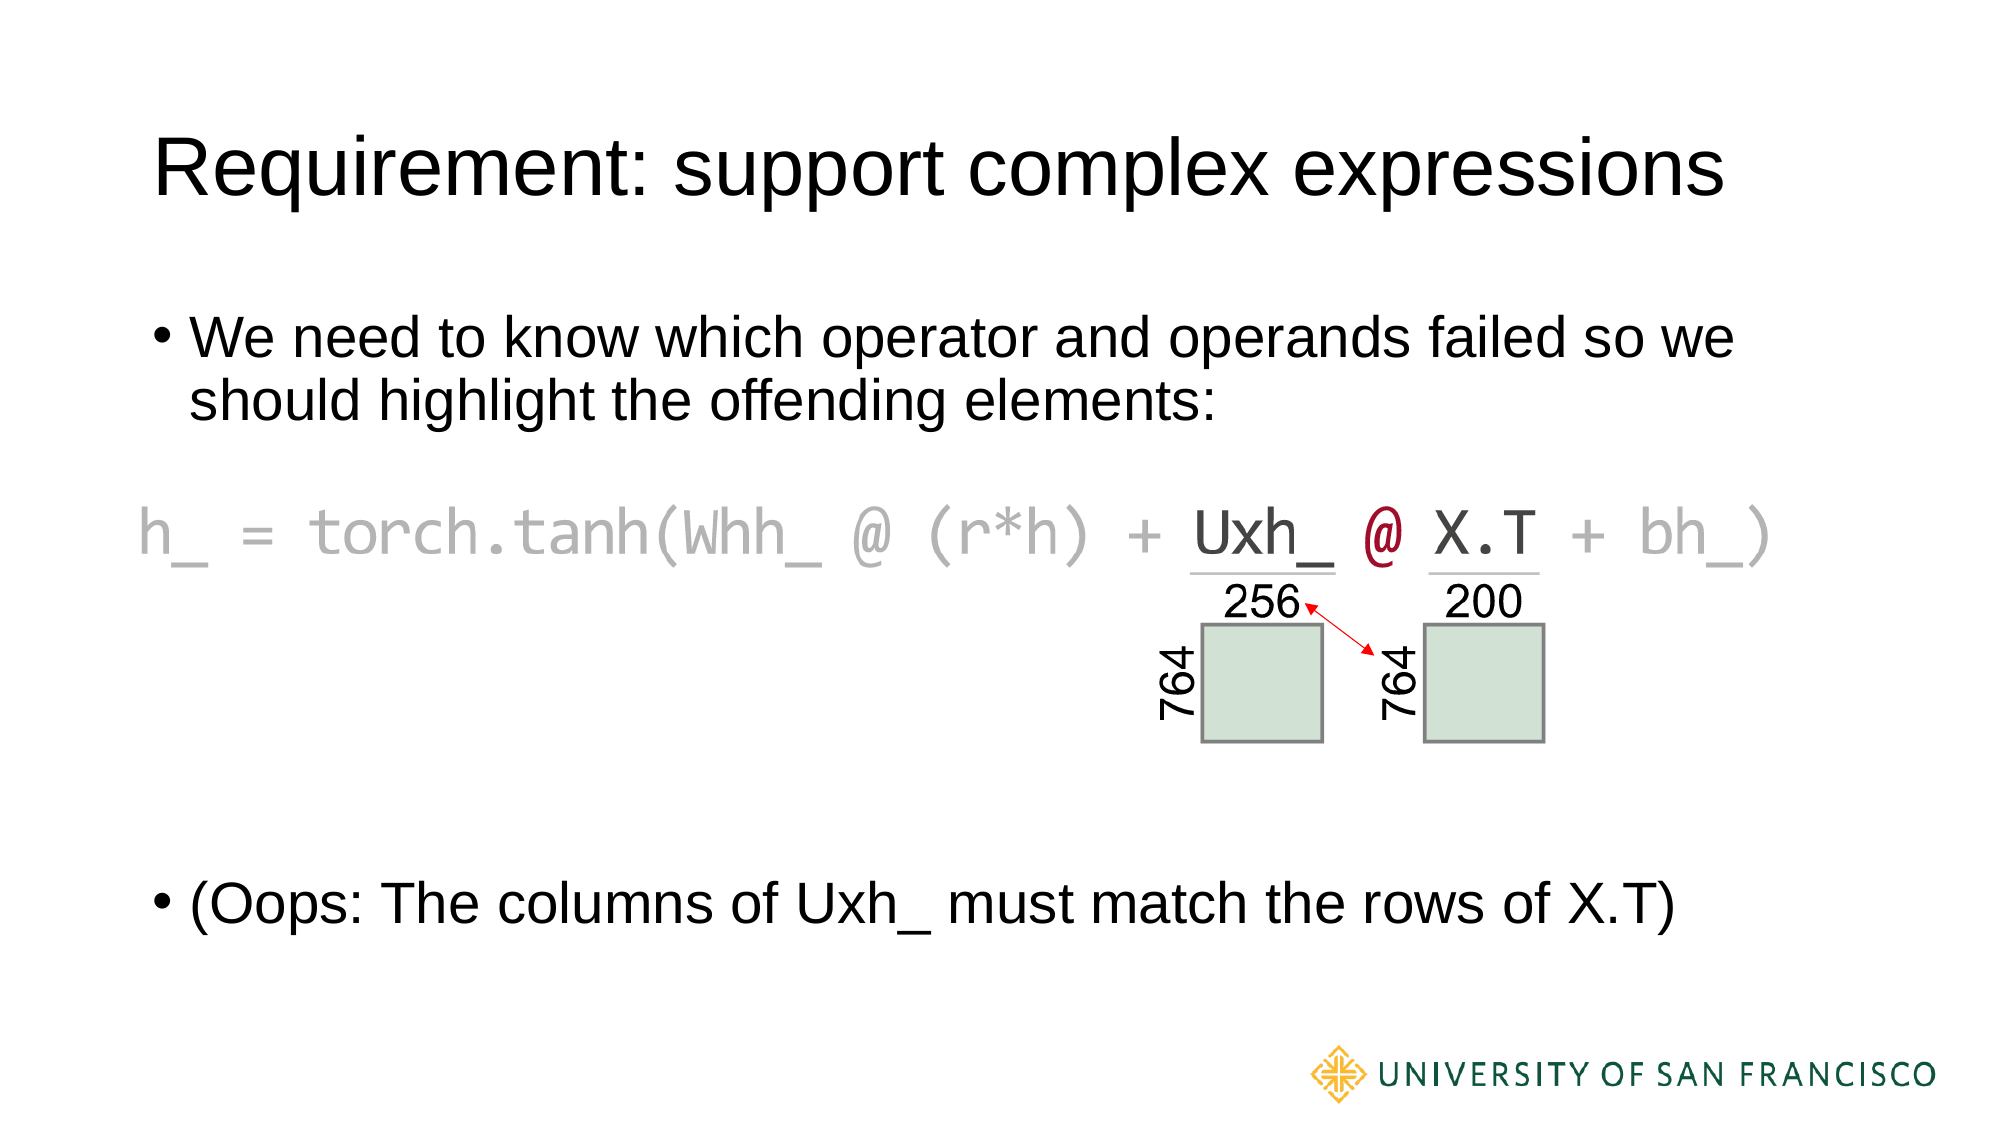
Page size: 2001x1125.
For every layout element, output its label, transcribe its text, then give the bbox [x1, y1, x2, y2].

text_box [1304, 602, 1375, 656]
list We need to know which operator and operands failed so we should highlight the offending elements: (Oops: The columns of Uxh_ must match the rows of X.T) [137, 299, 1863, 1014]
title Requirement: support complex expressions [137, 59, 1863, 278]
picture [137, 504, 1775, 752]
